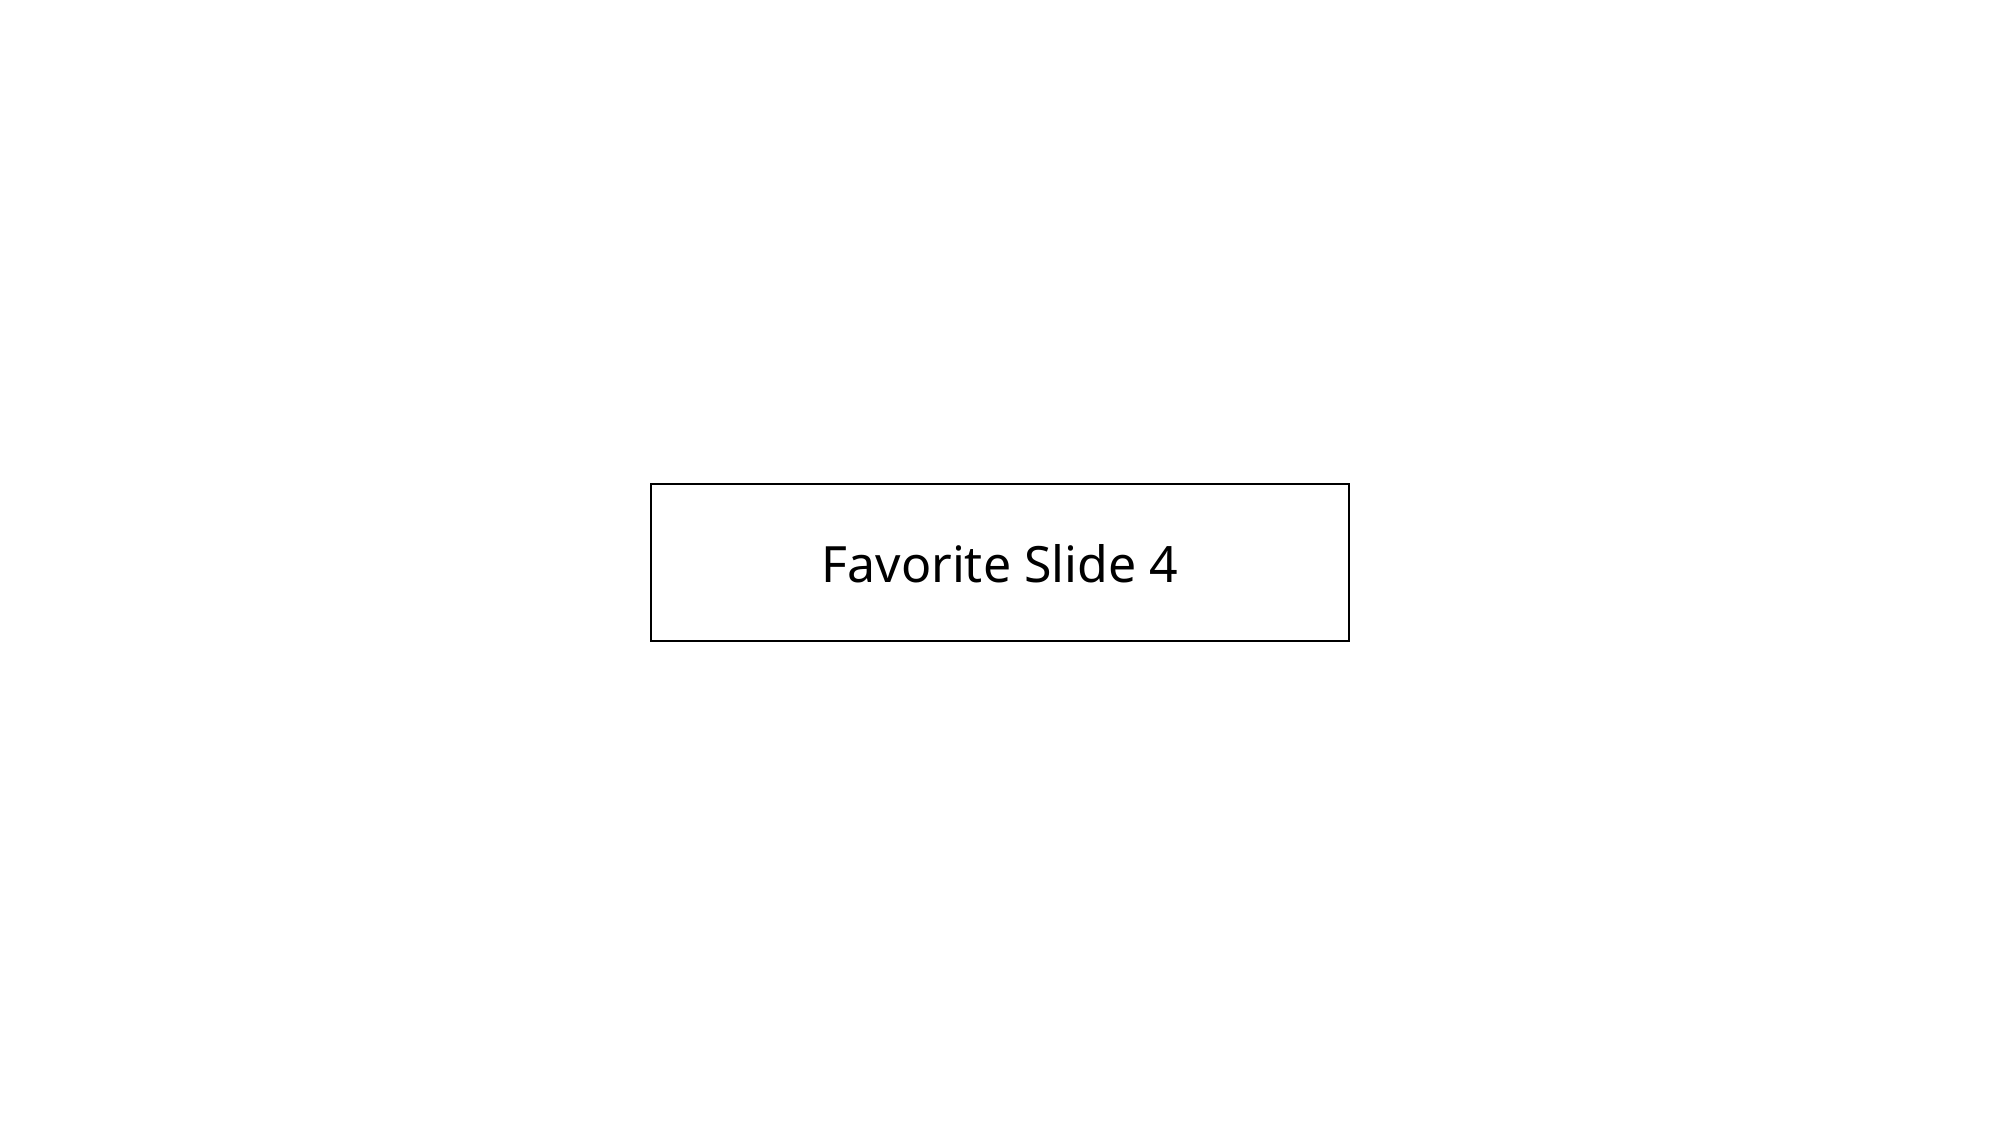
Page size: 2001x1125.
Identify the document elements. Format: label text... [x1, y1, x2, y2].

text_box Favorite Slide 4 [650, 483, 1350, 642]
